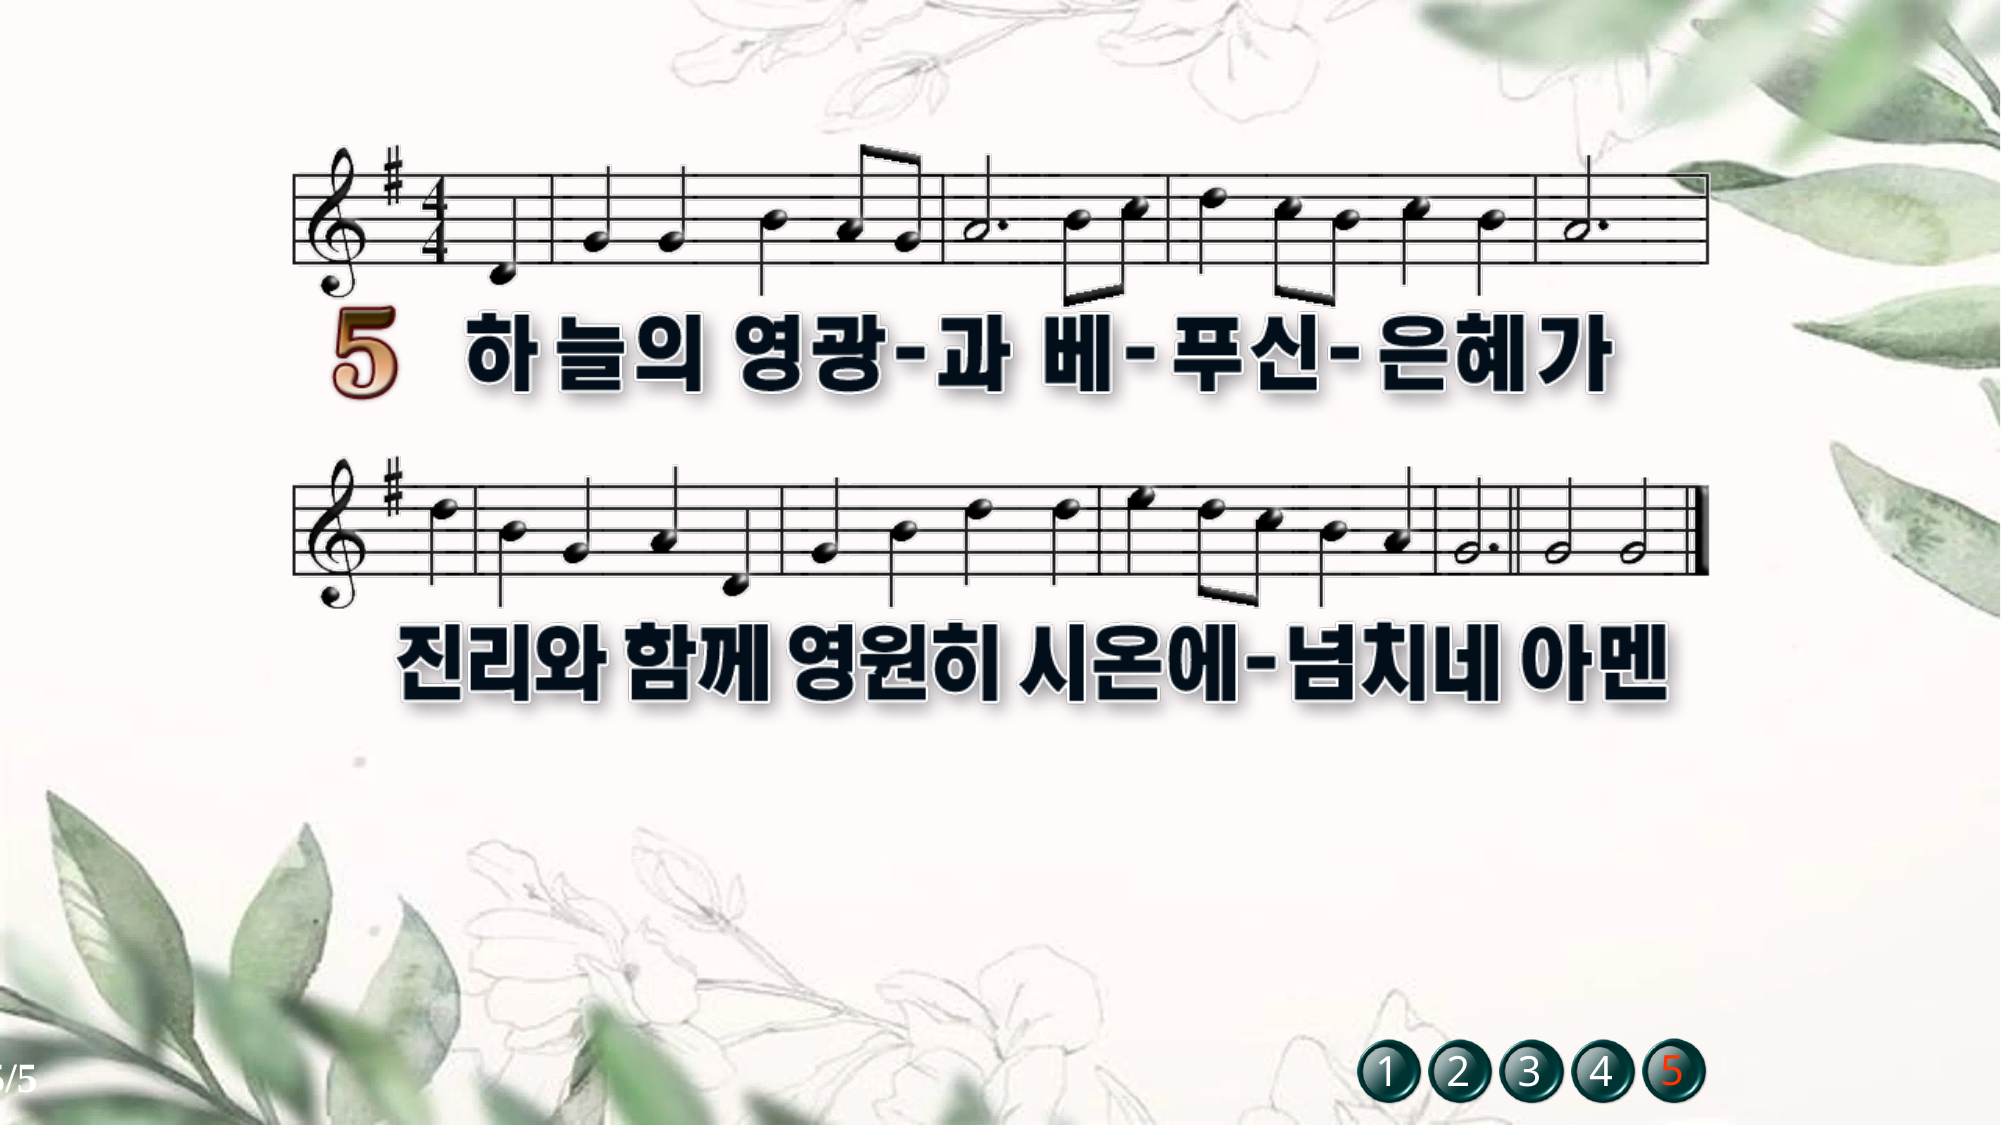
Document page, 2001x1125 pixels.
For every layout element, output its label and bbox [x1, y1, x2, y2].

text_box [1354, 1035, 1424, 1106]
text_box [1568, 1035, 1638, 1106]
text_box [1496, 1035, 1567, 1106]
picture [0, 0, 2001, 1125]
text_box [1425, 1035, 1496, 1106]
text_box [1639, 1034, 1709, 1106]
